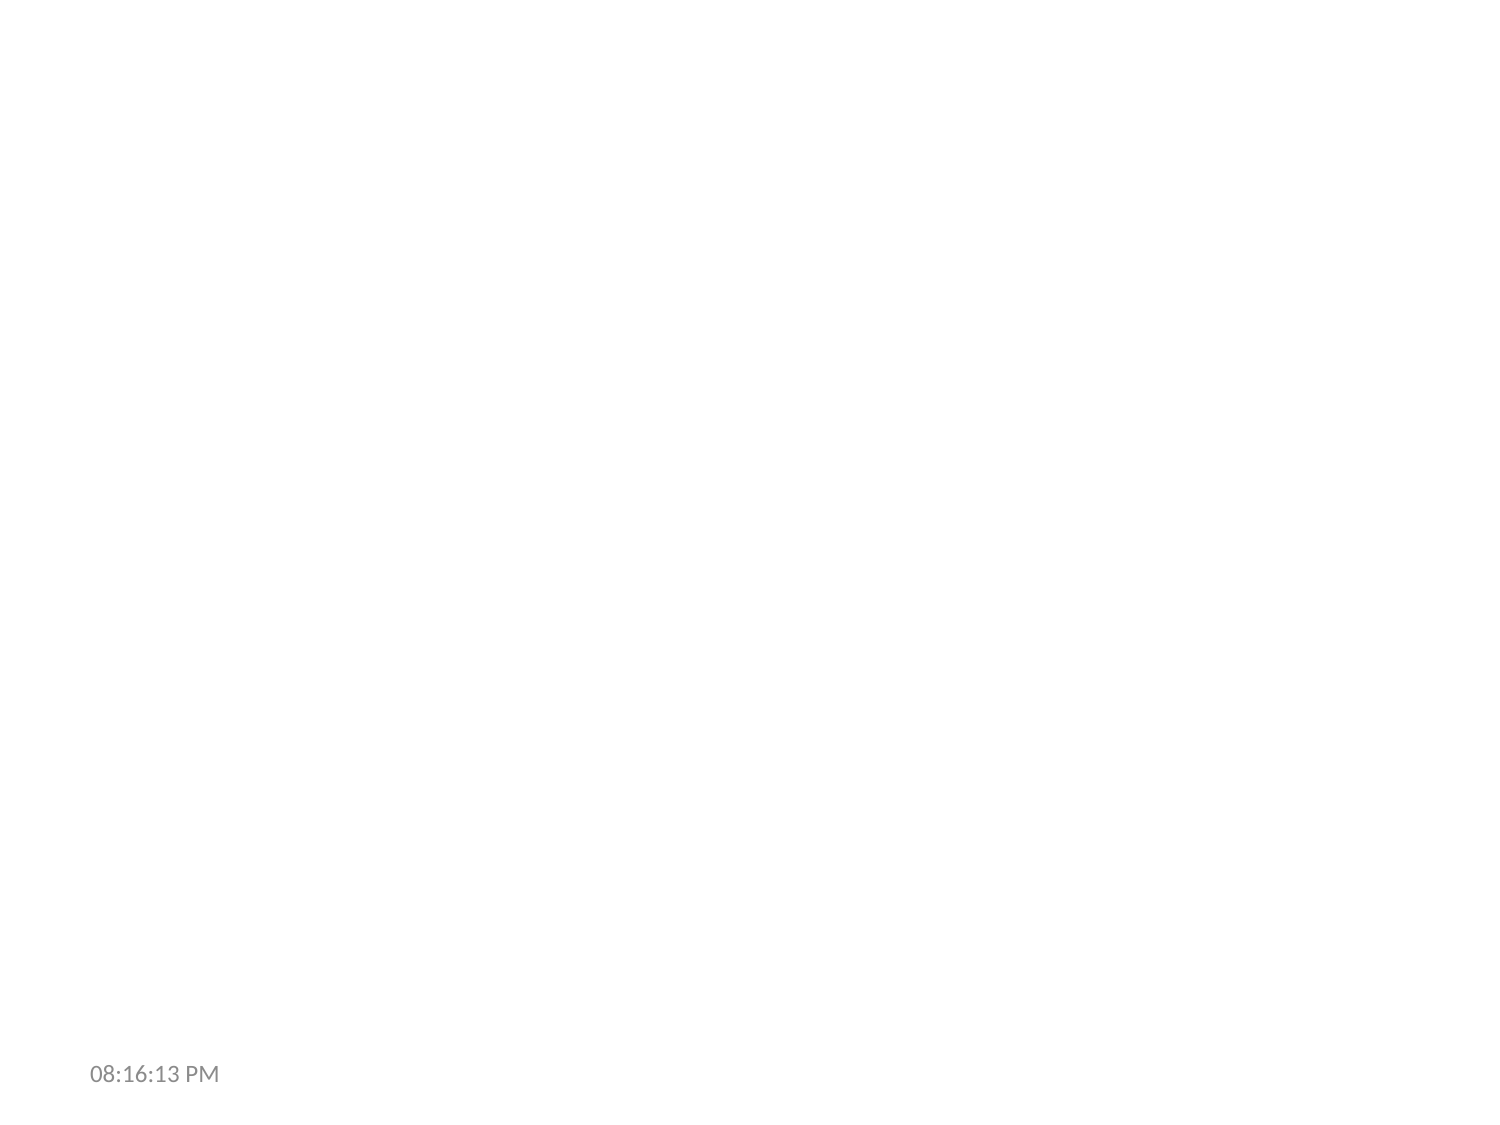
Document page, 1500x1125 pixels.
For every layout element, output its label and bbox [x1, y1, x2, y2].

slide_number [75, 1042, 425, 1103]
